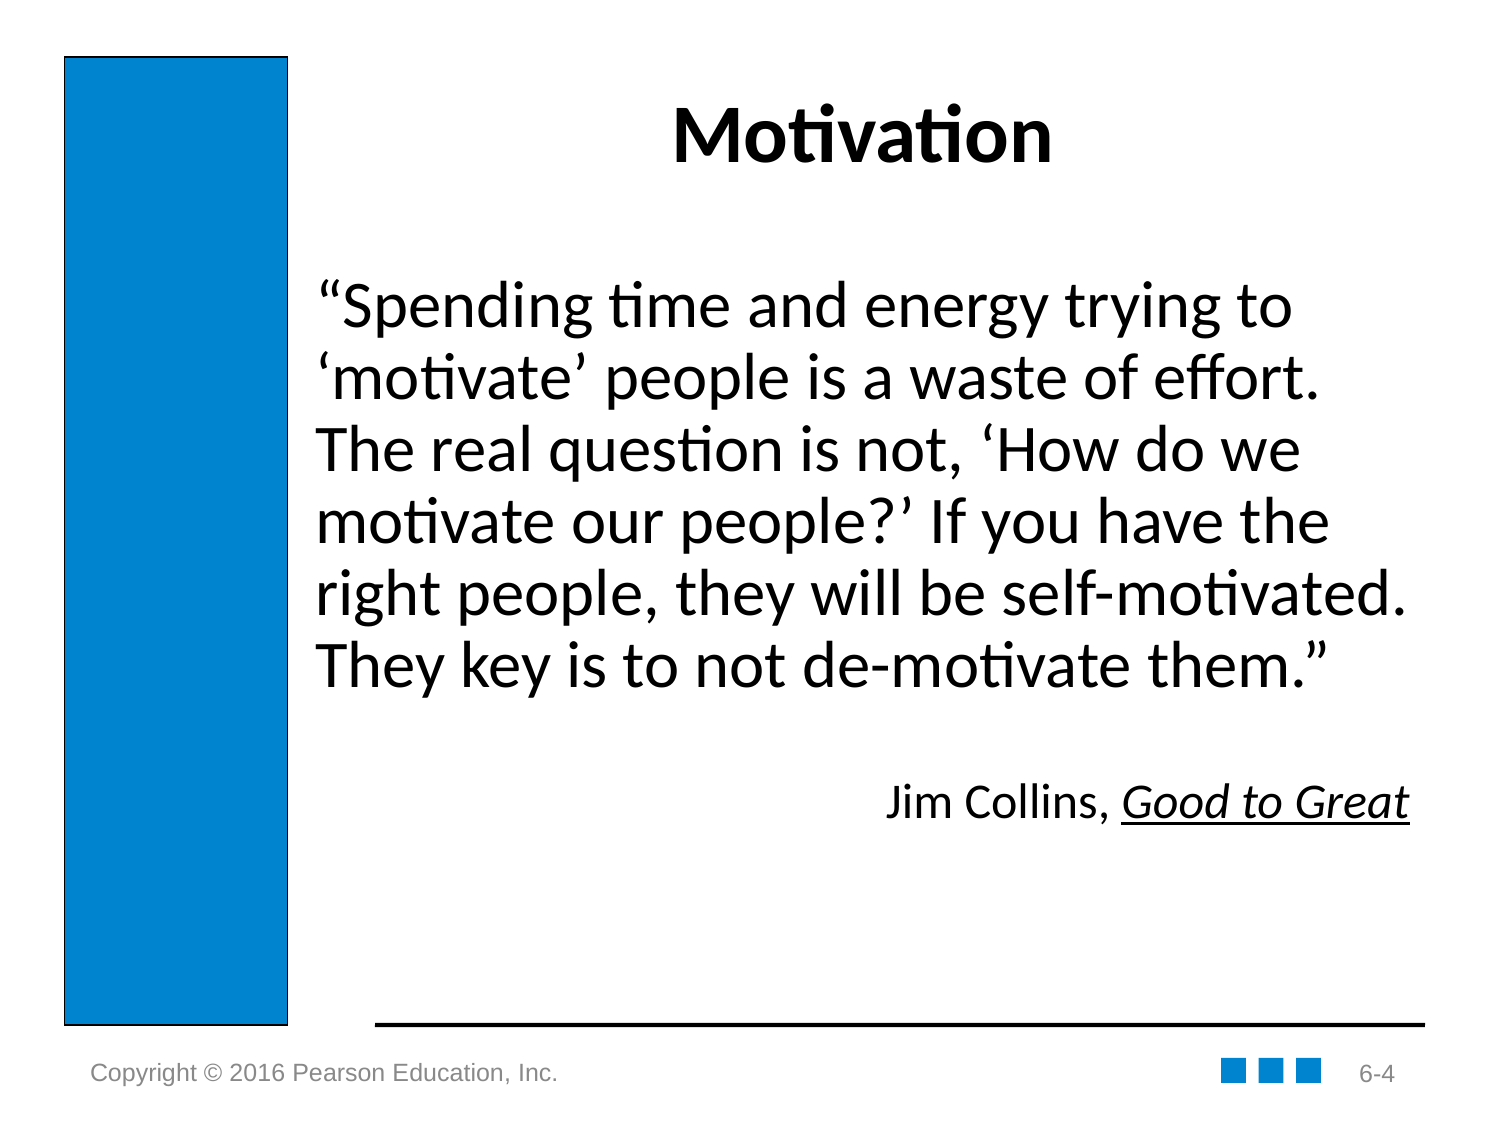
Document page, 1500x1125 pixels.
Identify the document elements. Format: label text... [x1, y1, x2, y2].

text_box [1258, 1057, 1284, 1083]
text_box [64, 56, 288, 1025]
text_box [1221, 1057, 1246, 1083]
text_box [1296, 1057, 1321, 1083]
title Motivation [300, 50, 1425, 208]
text_box Copyright © 2016 Pearson Education, Inc. [75, 1055, 625, 1088]
list “Spending time and energy trying to ‘motivate’ people is a waste of effort. The real question is not, ‘How do we motivate our people?’ If you have the right people, they will be self-motivated. They key is to not de-motivate them.” Jim Collins, Good to Great [300, 262, 1425, 950]
text_box 6-4 [1333, 1050, 1421, 1095]
